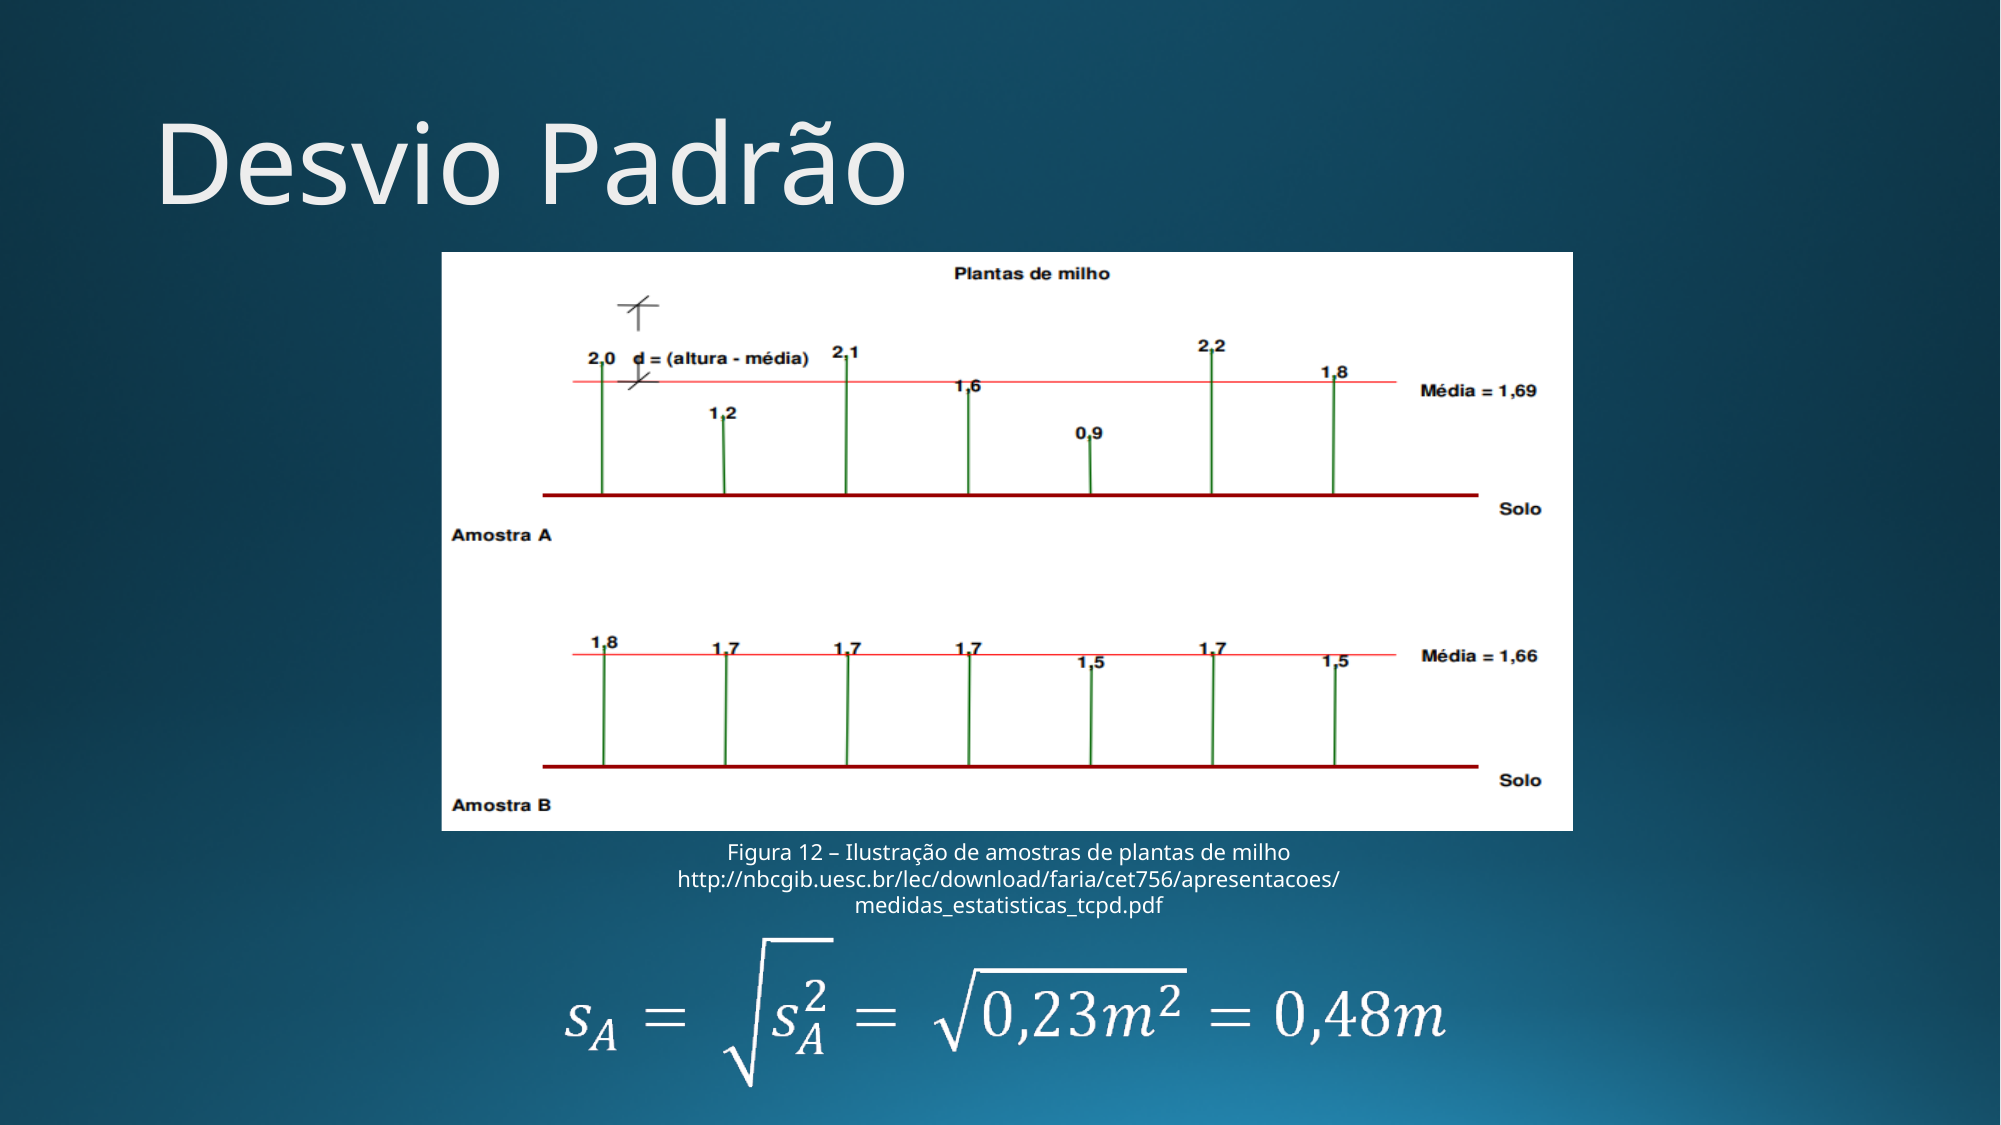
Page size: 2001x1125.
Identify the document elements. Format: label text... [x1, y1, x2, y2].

text_box Desvio Padrão [137, 59, 1863, 278]
picture [0, 0, 2001, 1125]
text_box Figura 12 – Ilustração de amostras de plantas de milho http://nbcgib.uesc.br/lec/download/faria/cet756/apresentacoes/medidas_estatisticas_tcpd.pdf [547, 839, 1471, 899]
